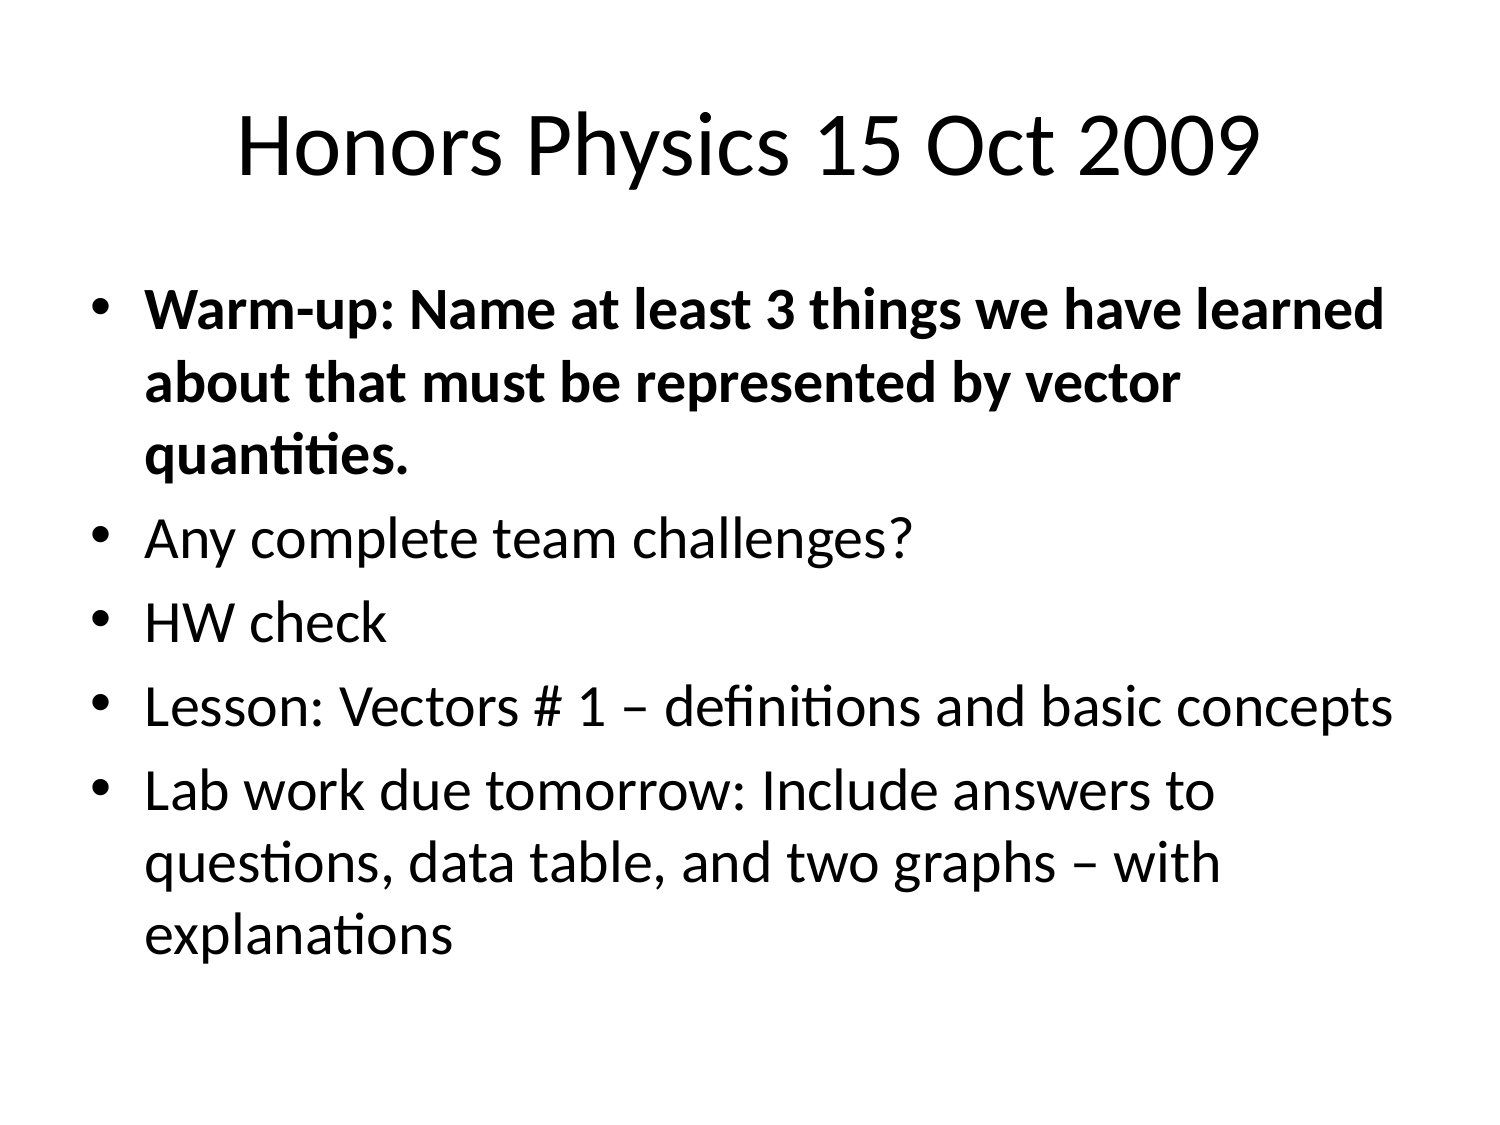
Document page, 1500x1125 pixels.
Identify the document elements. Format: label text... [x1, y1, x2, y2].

list Warm-up: Name at least 3 things we have learned about that must be represented by vector quantities. Any complete team challenges? HW check Lesson: Vectors # 1 – definitions and basic concepts Lab work due tomorrow: Include answers to questions, data table, and two graphs – with explanations [75, 262, 1425, 1005]
title Honors Physics 15 Oct 2009 [75, 45, 1425, 233]
